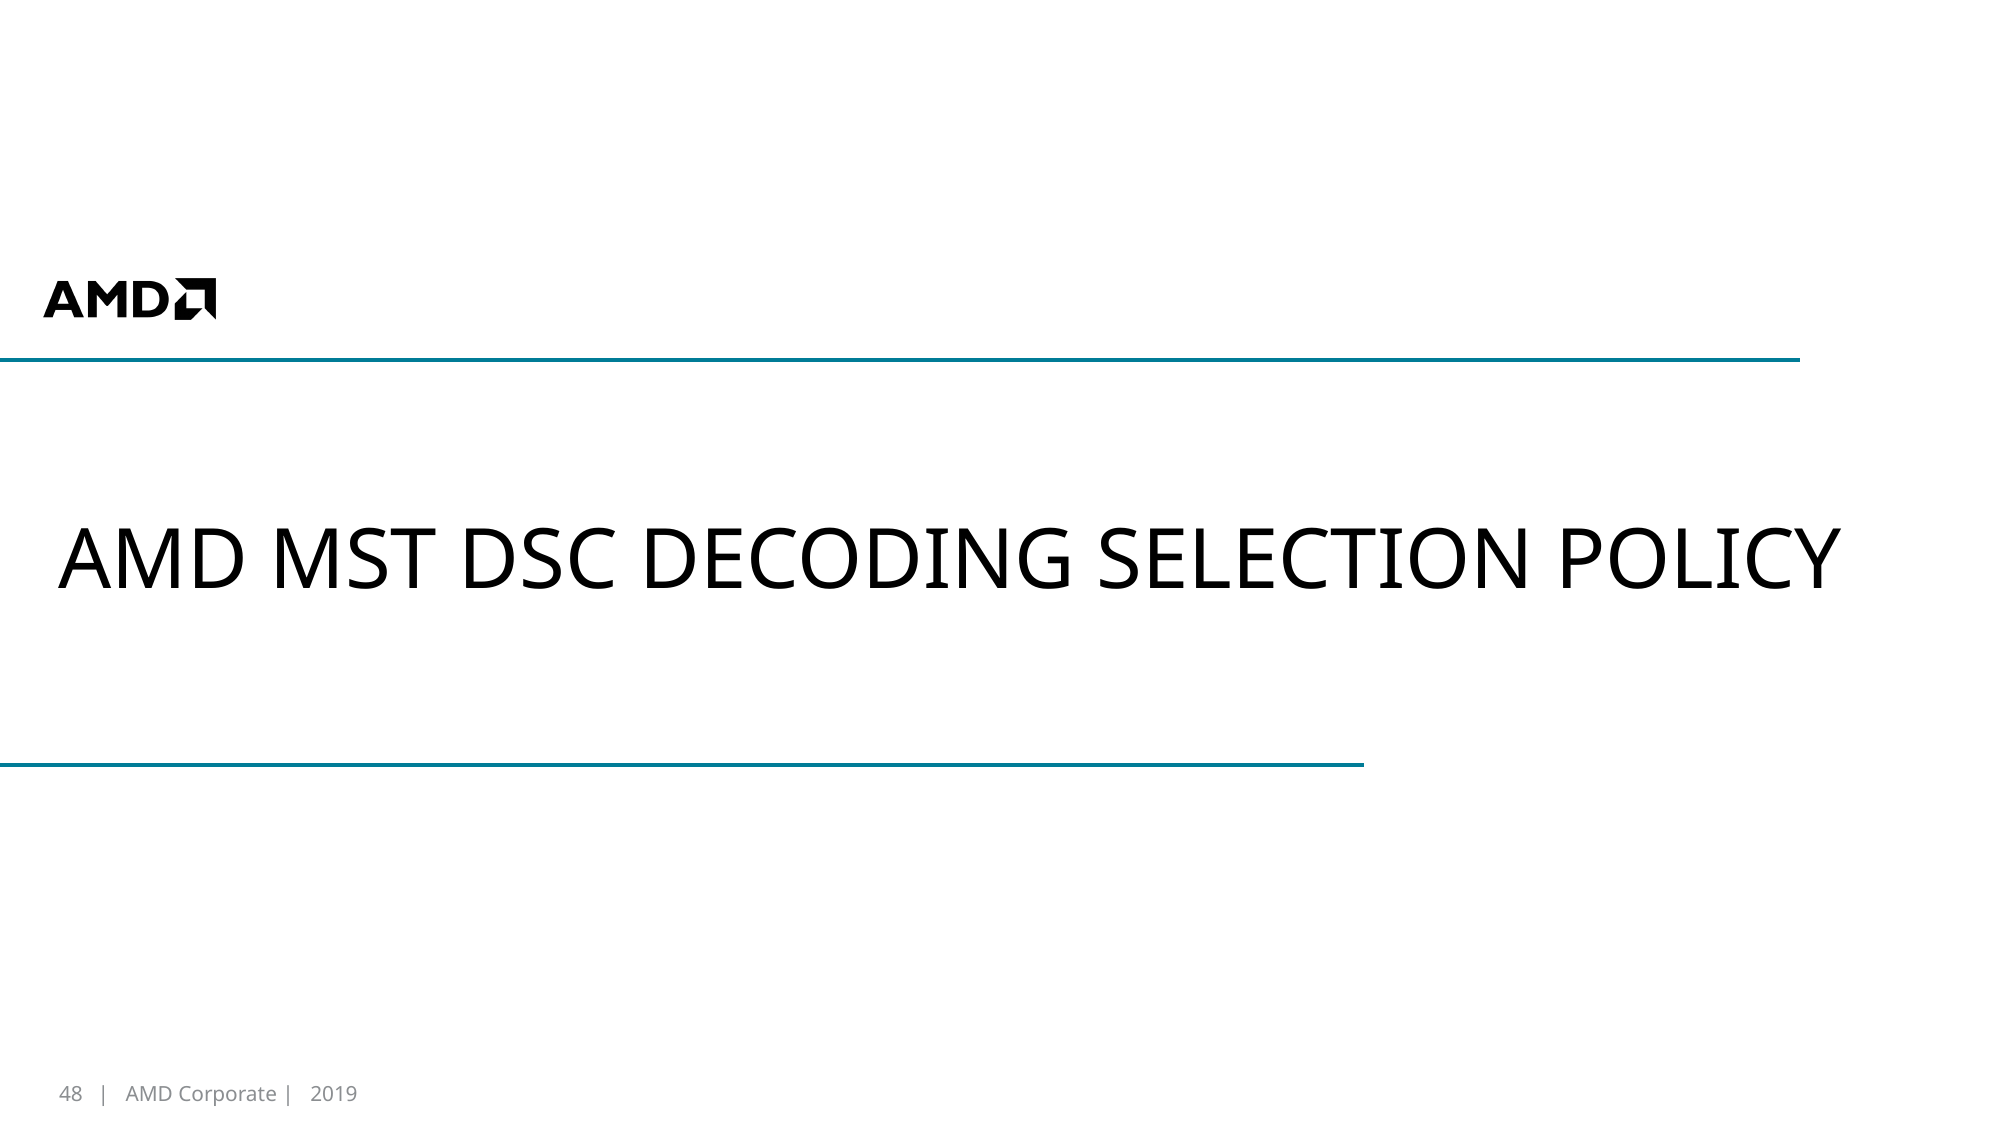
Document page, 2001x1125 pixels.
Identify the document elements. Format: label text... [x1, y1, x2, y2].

title AMD MST DSC DECODING SELECTION POLICY [43, 395, 1957, 728]
slide_number 48 [0, 1065, 98, 1125]
picture [43, 278, 216, 320]
footer | AMD Corporate | 2019 [98, 1065, 773, 1125]
